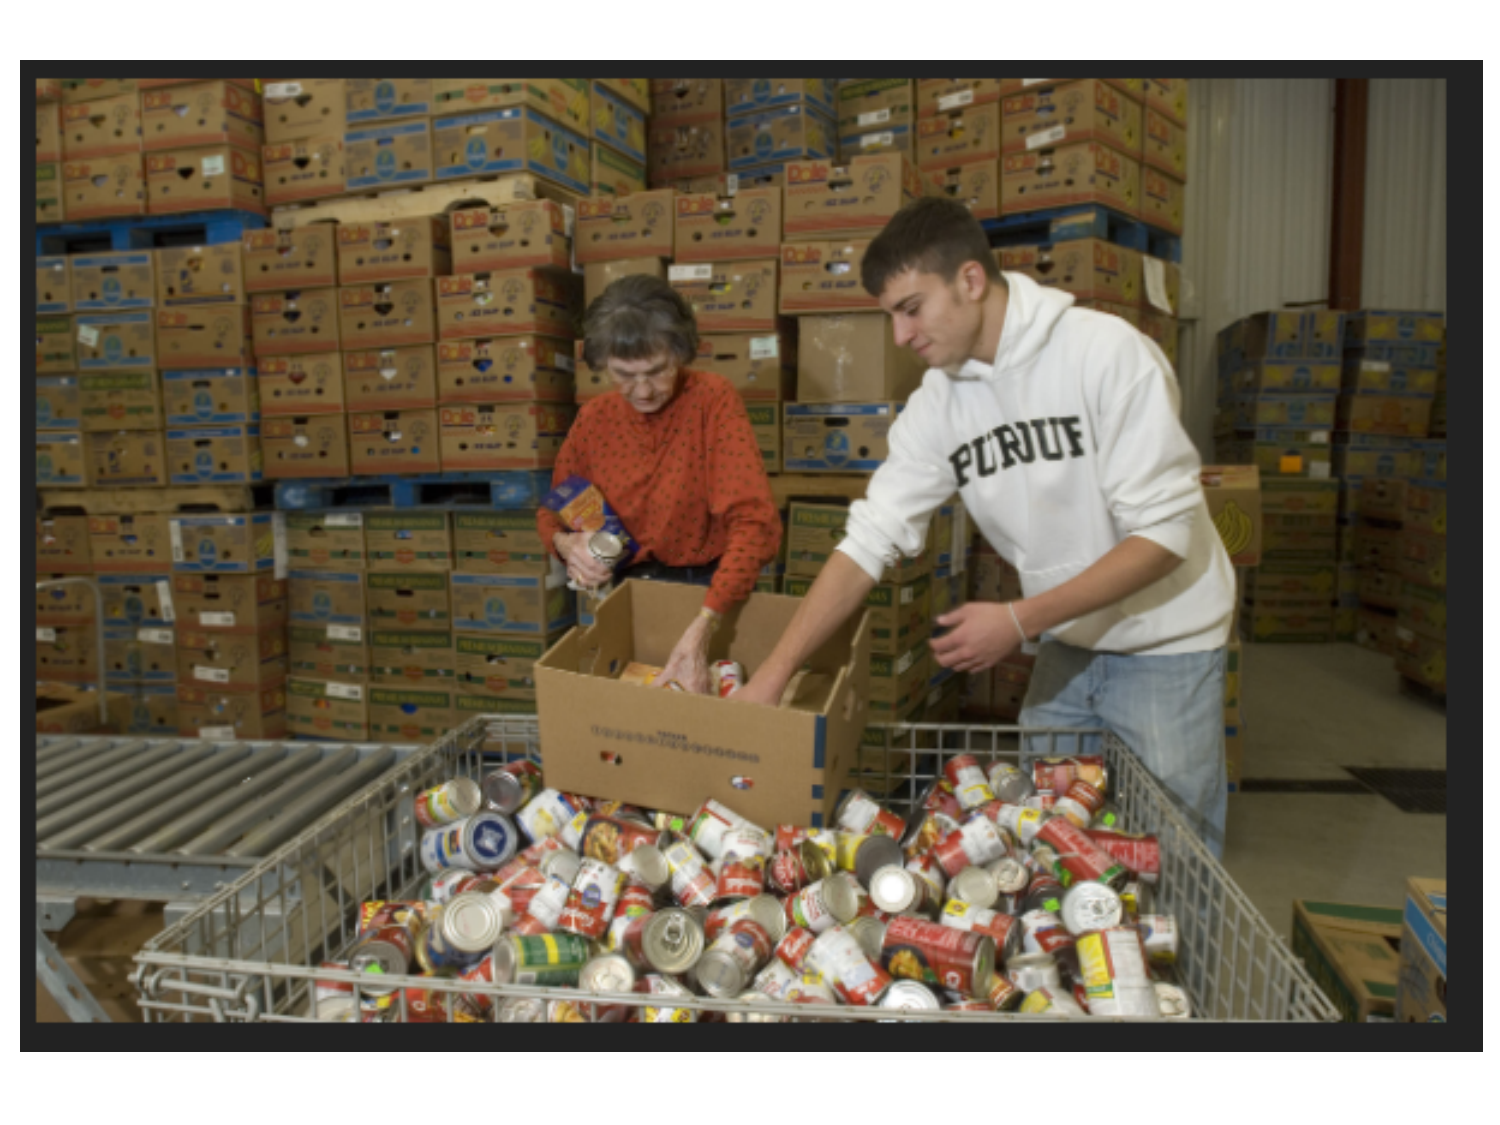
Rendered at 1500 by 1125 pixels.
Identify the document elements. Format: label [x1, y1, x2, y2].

picture [20, 60, 1483, 1053]
